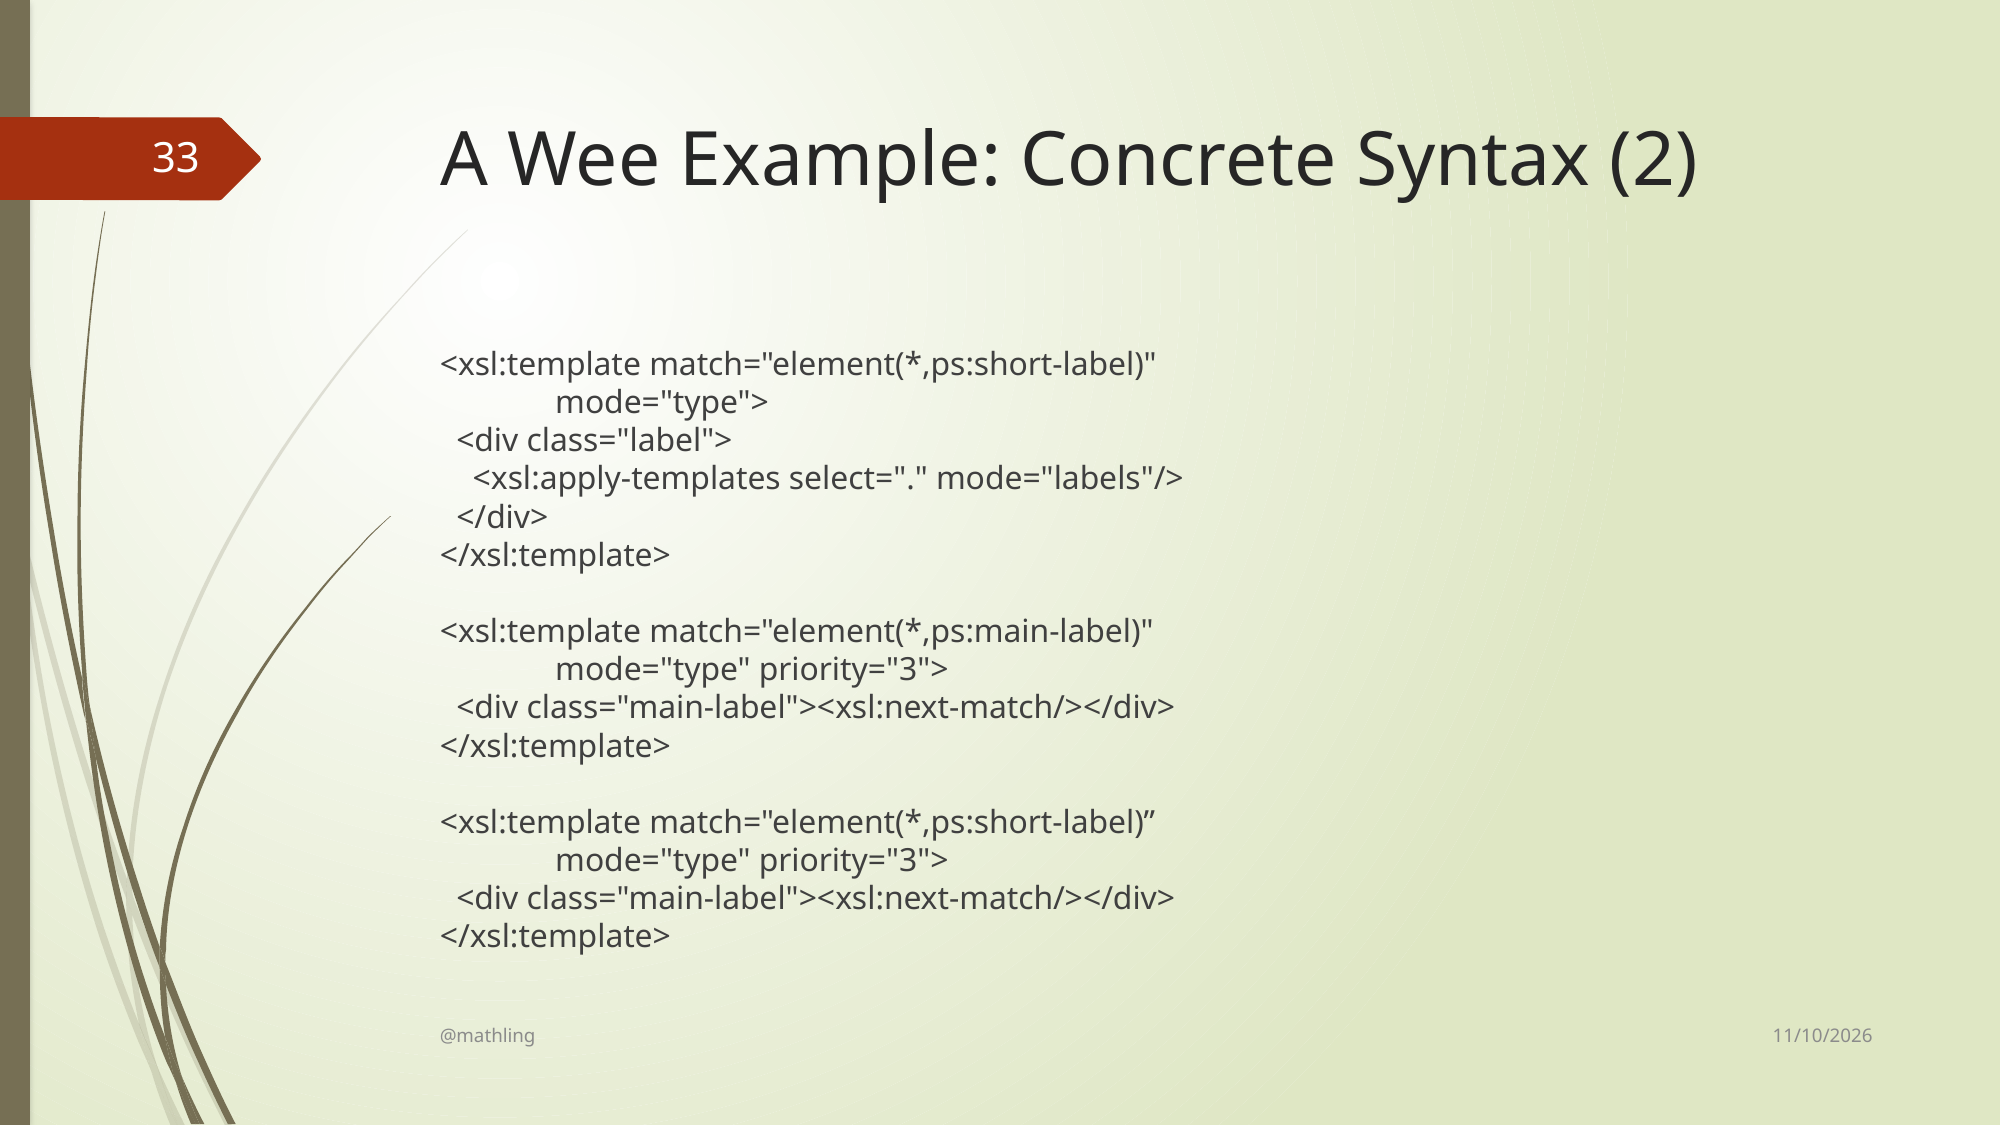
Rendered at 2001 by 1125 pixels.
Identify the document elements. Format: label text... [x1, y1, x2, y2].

footer @mathling [424, 1006, 1675, 1067]
title A Wee Example: Concrete Syntax (2) [425, 102, 1888, 262]
slide_number 33 [87, 129, 216, 190]
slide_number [1699, 1005, 1888, 1067]
list <xsl:template match="element(*,ps:short-label)" mode="type"> <div class="label"> <xsl:apply-templates select="." mode="labels"/> </div> </xsl:template> <xsl:template match="element(*,ps:main-label)" mode="type" priority="3"> <div class="main-label"><xsl:next-match/></div> </xsl:template> <xsl:template match="element(*,ps:short-label)” mode="type" priority="3"> <div class="main-label"><xsl:next-match/></div> </xsl:template> [424, 298, 1888, 970]
